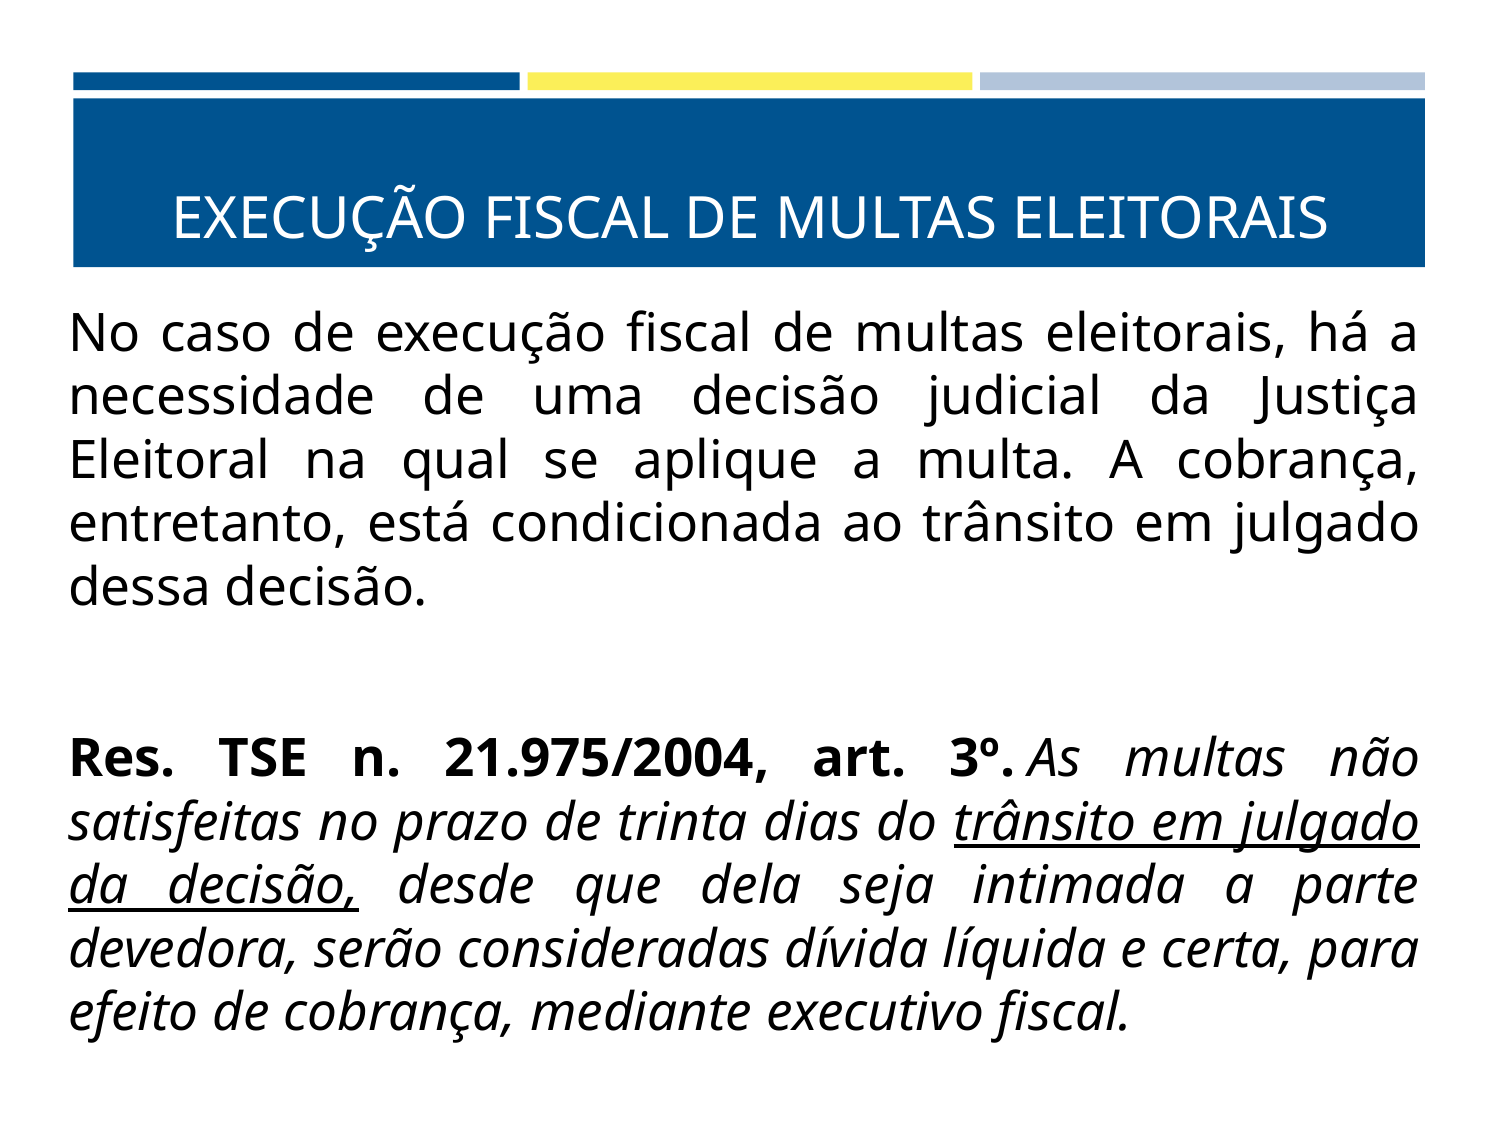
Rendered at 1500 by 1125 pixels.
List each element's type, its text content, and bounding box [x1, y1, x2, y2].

title EXECUÇÃO FISCAL DE MULTAS ELEITORAIS [95, 112, 1406, 259]
list No caso de execução fiscal de multas eleitorais, há a necessidade de uma decisão judicial da Justiça Eleitoral na qual se aplique a multa. A cobrança, entretanto, está condicionada ao trânsito em julgado dessa decisão. Res. TSE n. 21.975/2004, art. 3º. As multas não satisfeitas no prazo de trinta dias do trânsito em julgado da decisão, desde que dela seja intimada a parte devedora, serão consideradas dívida líquida e certa, para efeito de cobrança, mediante executivo fiscal. [53, 290, 1436, 1094]
